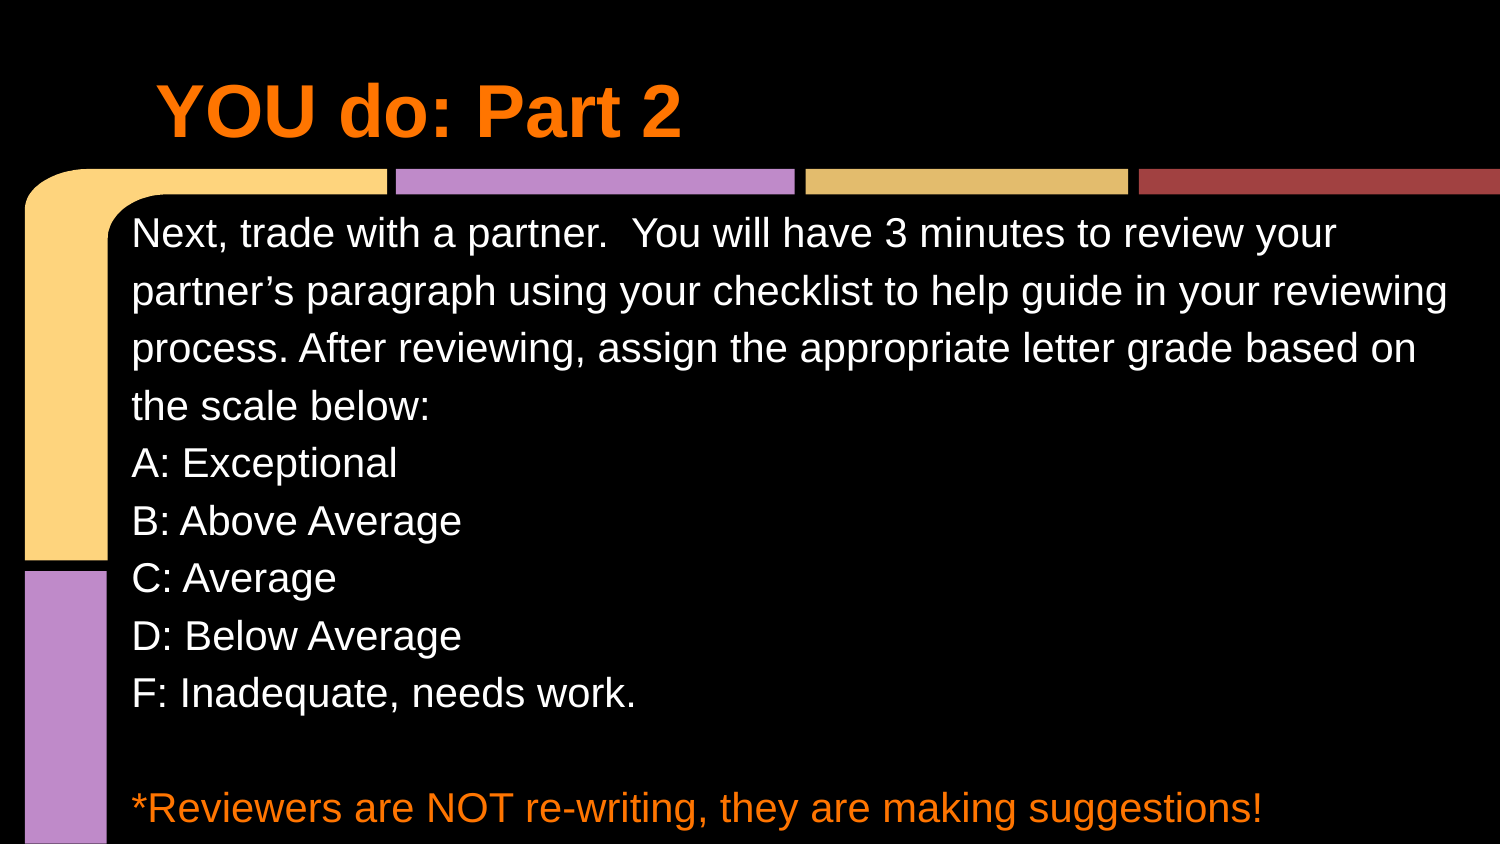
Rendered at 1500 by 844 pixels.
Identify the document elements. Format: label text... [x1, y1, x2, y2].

list Next, trade with a partner. You will have 3 minutes to review your partner’s paragraph using your checklist to help guide in your reviewing process. After reviewing, assign the appropriate letter grade based on the scale below: A: Exceptional B: Above Average C: Average D: Below Average F: Inadequate, needs work. *Reviewers are NOT re-writing, they are making suggestions! [116, 183, 1467, 817]
title YOU do: Part 2 [140, 26, 1425, 168]
